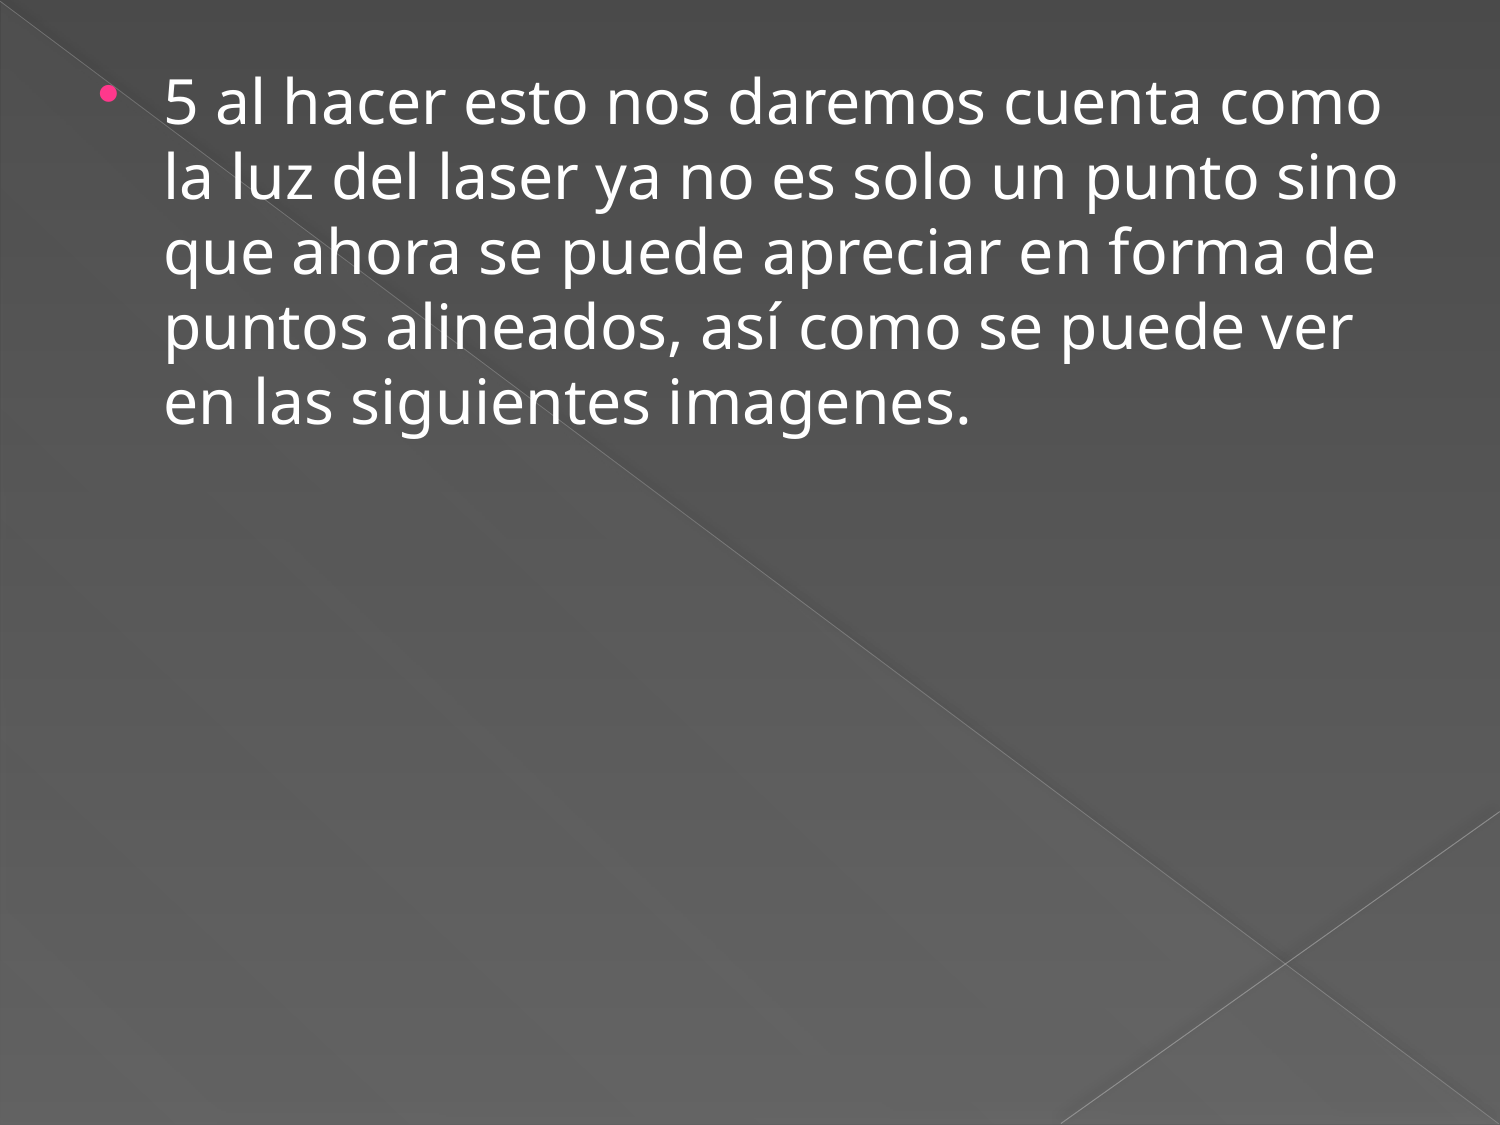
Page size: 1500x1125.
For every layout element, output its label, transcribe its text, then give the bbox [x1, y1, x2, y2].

list 5 al hacer esto nos daremos cuenta como la luz del laser ya no es solo un punto sino que ahora se puede apreciar en forma de puntos alineados, así como se puede ver en las siguientes imagenes. [75, 54, 1425, 1059]
